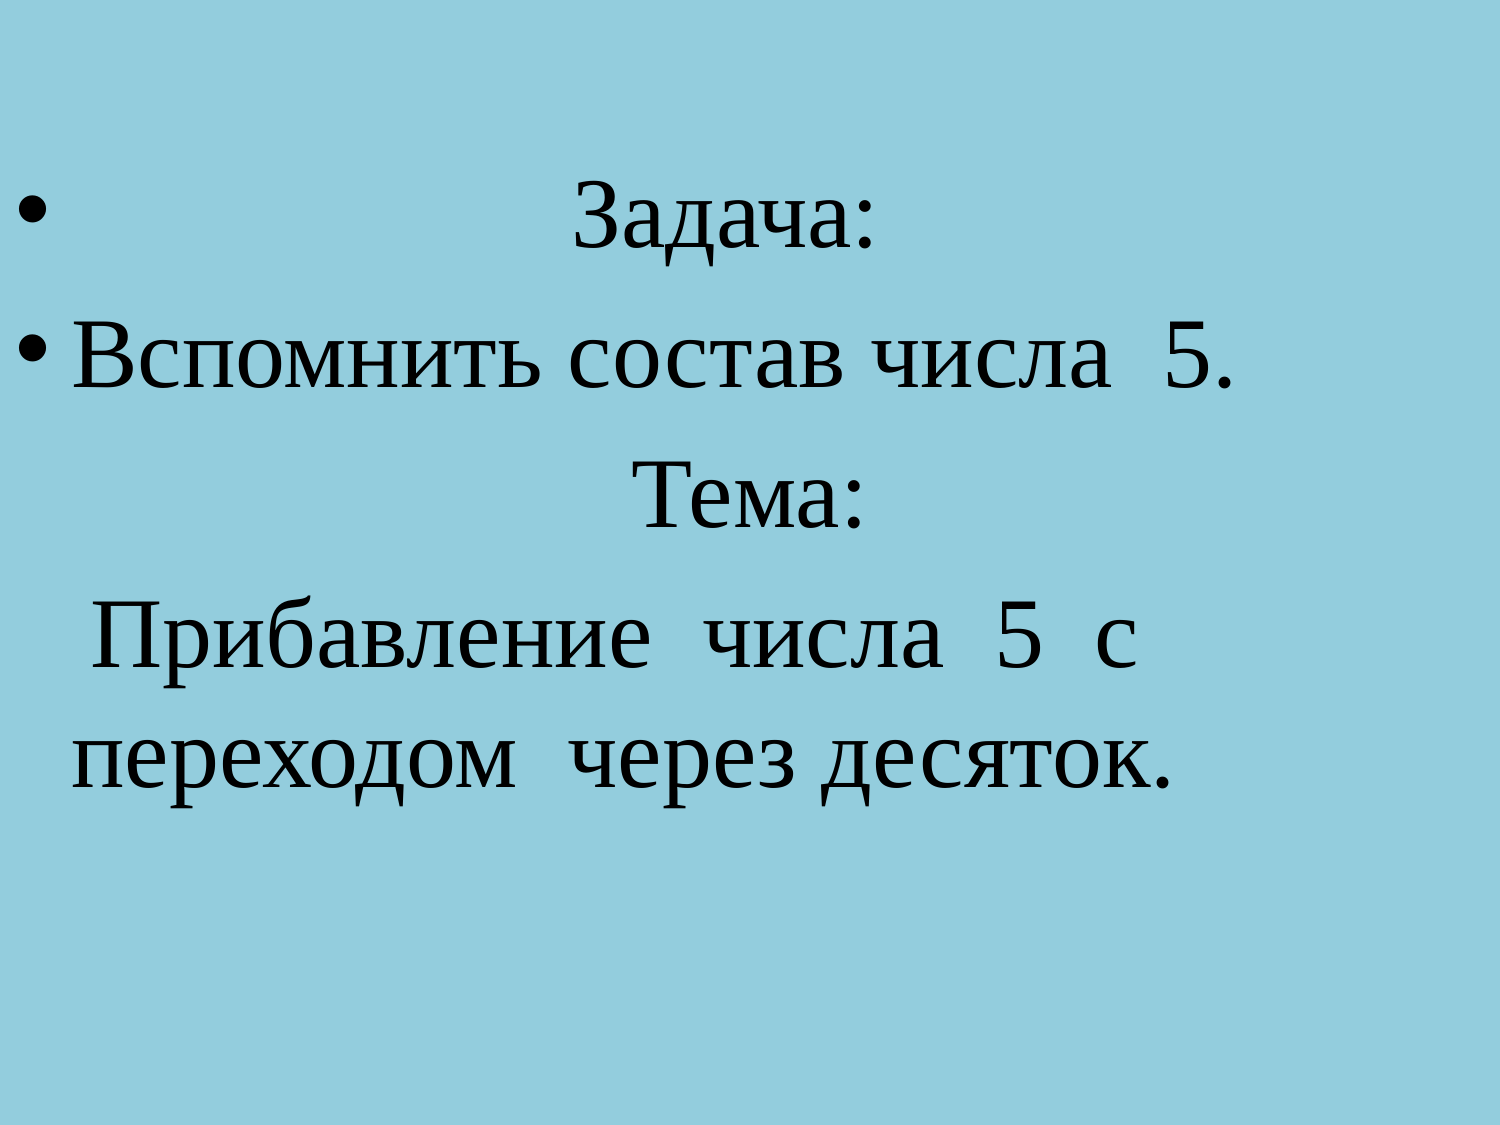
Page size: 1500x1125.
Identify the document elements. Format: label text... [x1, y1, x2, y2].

list Задача: Вспомнить состав числа 5. Тема: Прибавление числа 5 с переходом через десяток. [0, 0, 1500, 1125]
